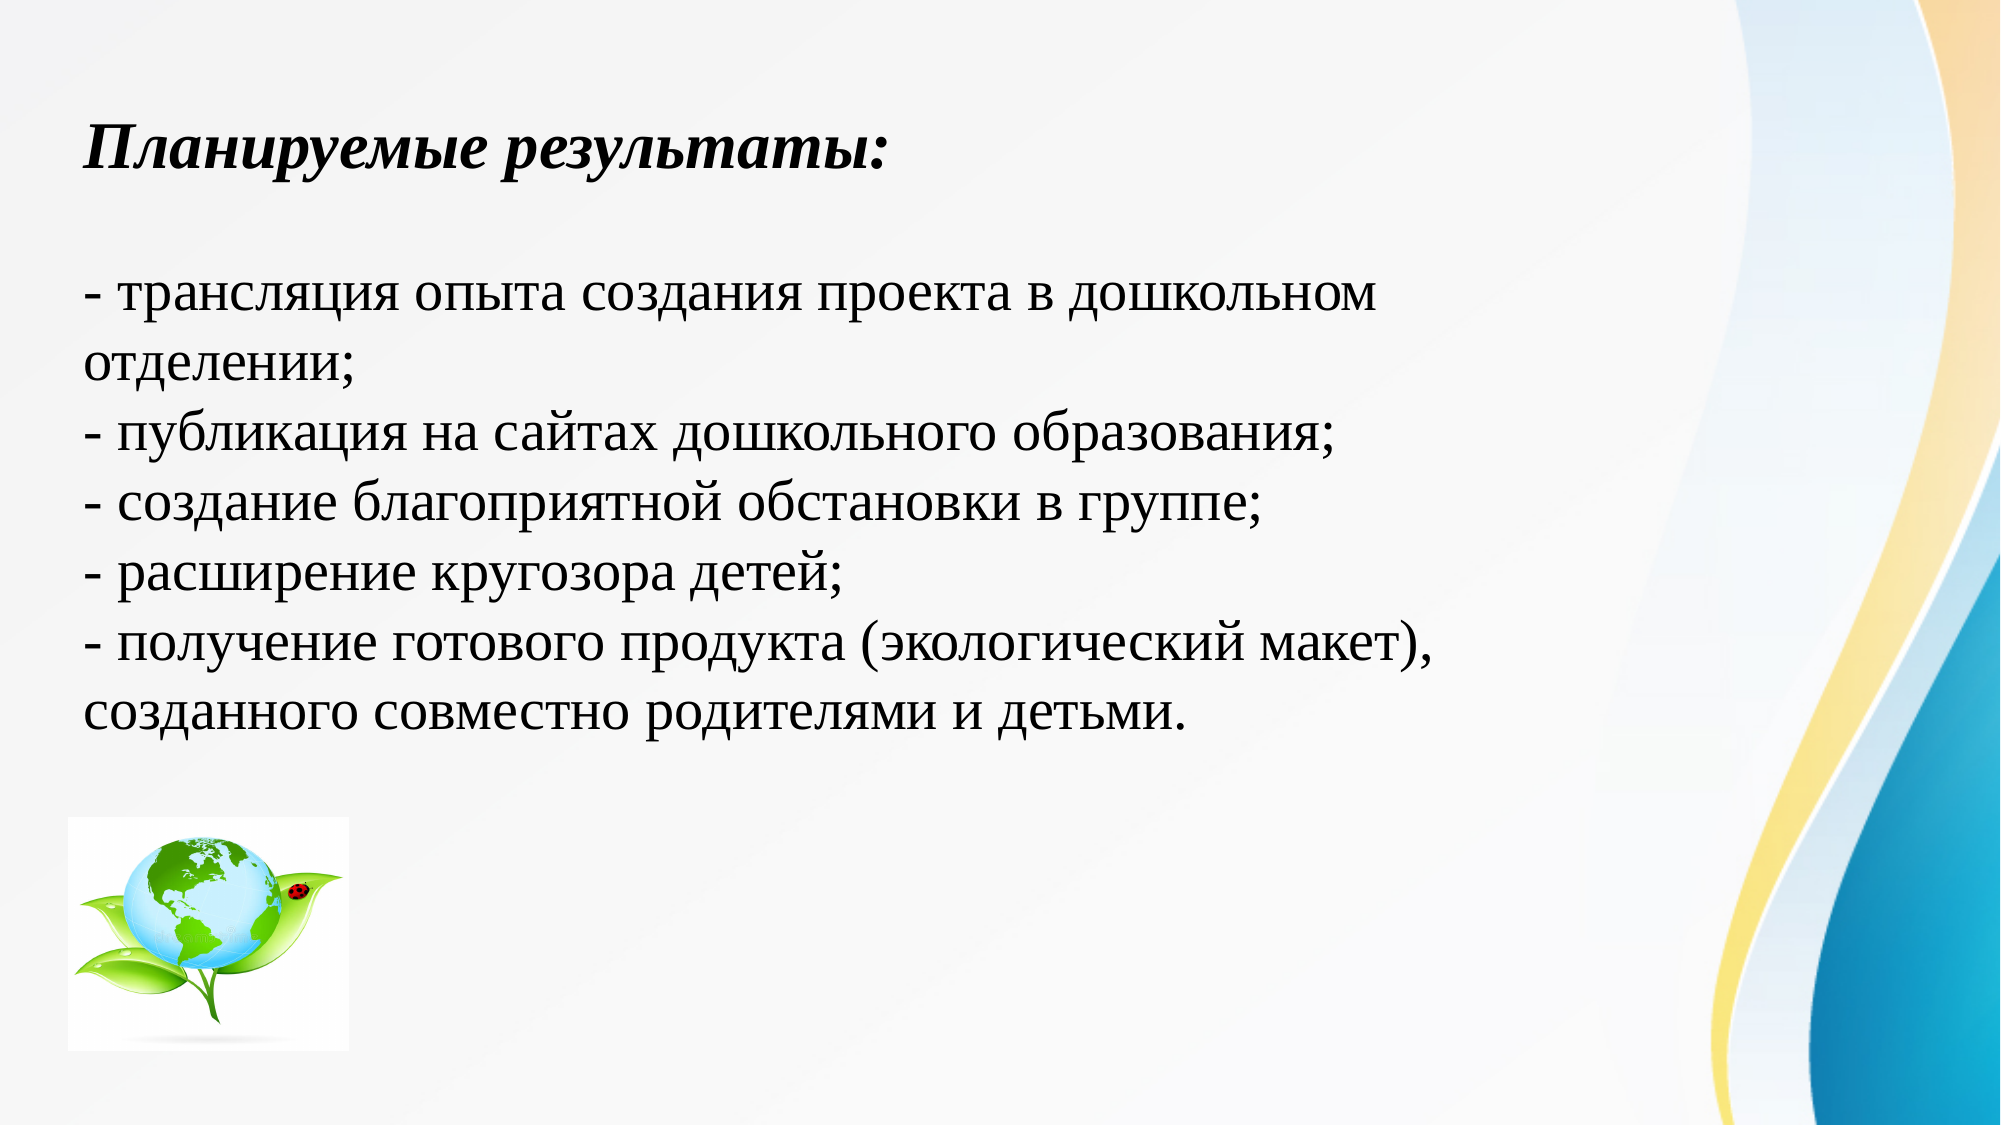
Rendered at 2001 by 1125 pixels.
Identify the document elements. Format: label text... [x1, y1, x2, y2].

picture [0, 0, 2001, 1125]
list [68, 817, 349, 1051]
text_box Планируемые результаты: - трансляция опыта создания проекта в дошкольном отделении; - публикация на сайтах дошкольного образования; - создание благоприятной обстановки в группе; - расширение кругозора детей; - получение готового продукта (экологический макет), созданного совместно родителями и детьми. [68, 94, 1624, 750]
